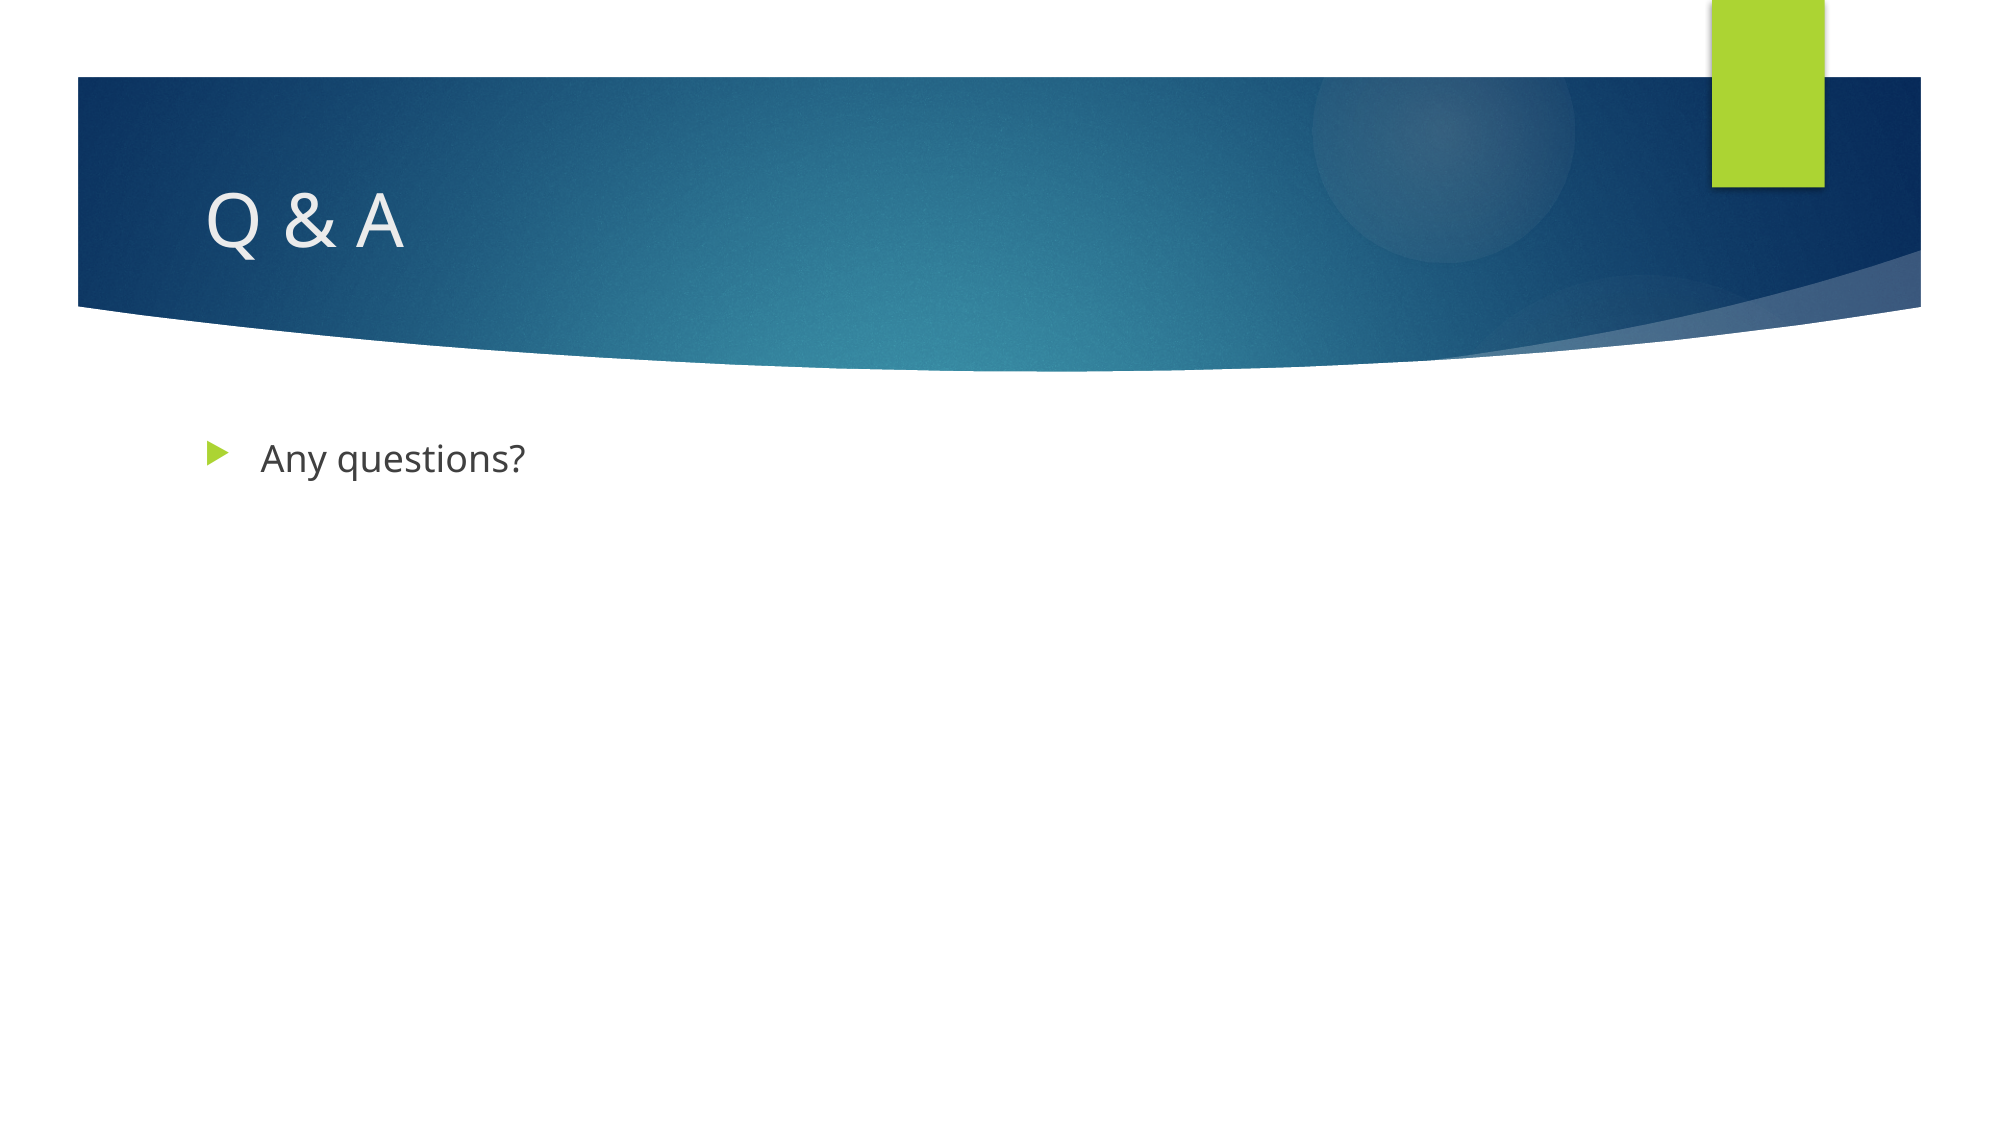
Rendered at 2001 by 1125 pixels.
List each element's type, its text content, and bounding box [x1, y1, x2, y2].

list Any questions? [189, 427, 1627, 988]
title Q & A [189, 159, 1627, 276]
